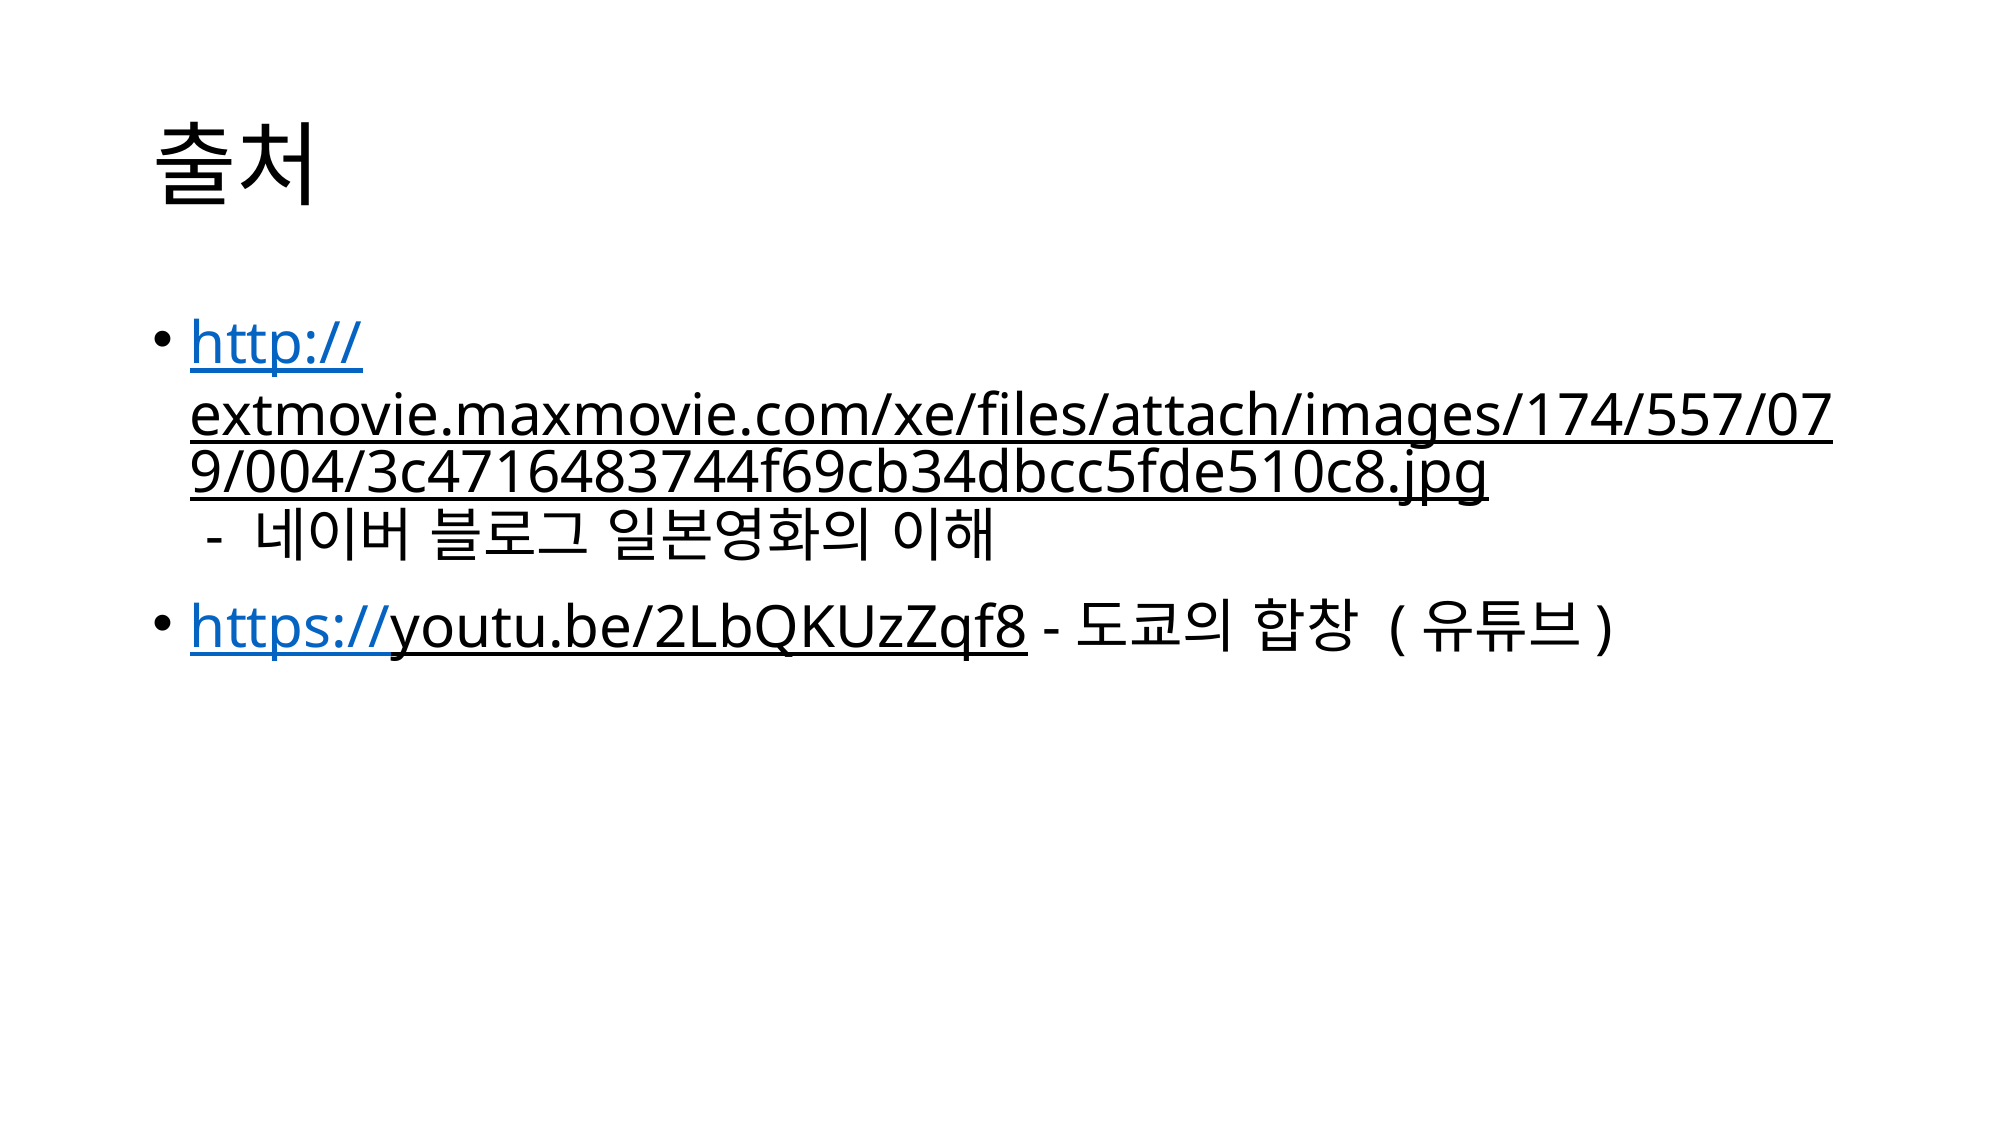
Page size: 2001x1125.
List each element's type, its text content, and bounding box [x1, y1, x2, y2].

list http://extmovie.maxmovie.com/xe/files/attach/images/174/557/079/004/3c4716483744f69cb34dbcc5fde510c8.jpg - 네이버 블로그 일본영화의 이해 https://youtu.be/2LbQKUzZqf8 -도쿄의 합창 (유튜브) [137, 299, 1863, 1014]
title 출처 [137, 59, 1863, 278]
